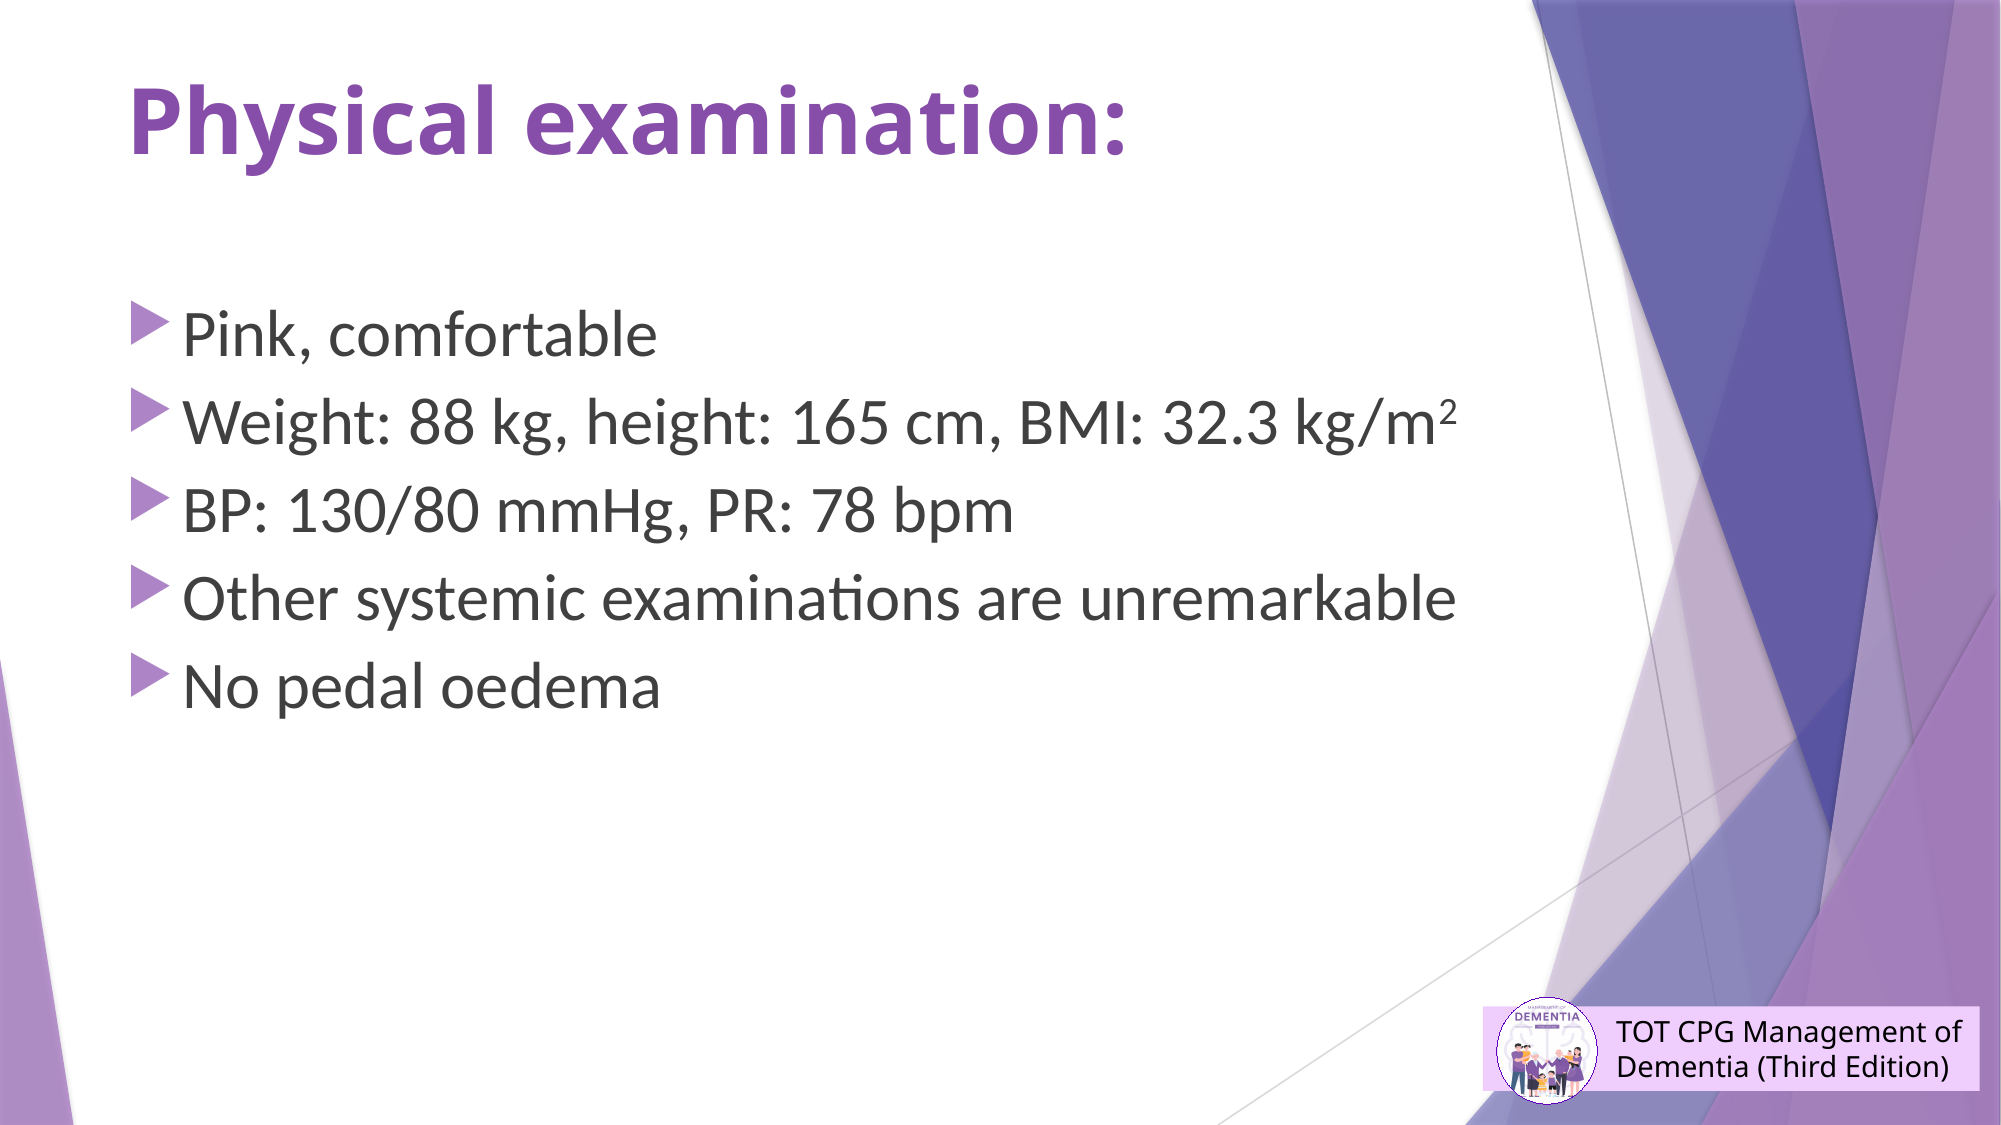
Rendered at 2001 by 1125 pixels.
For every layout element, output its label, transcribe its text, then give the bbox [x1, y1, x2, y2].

title Physical examination: [111, 55, 1522, 265]
list Pink, comfortable Weight: 88 kg, height: 165 cm, BMI: 32.3 kg/m2 BP: 130/80 mmHg, PR: 78 bpm Other systemic examinations are unremarkable No pedal oedema [111, 273, 1659, 1070]
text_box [1482, 996, 1981, 1105]
